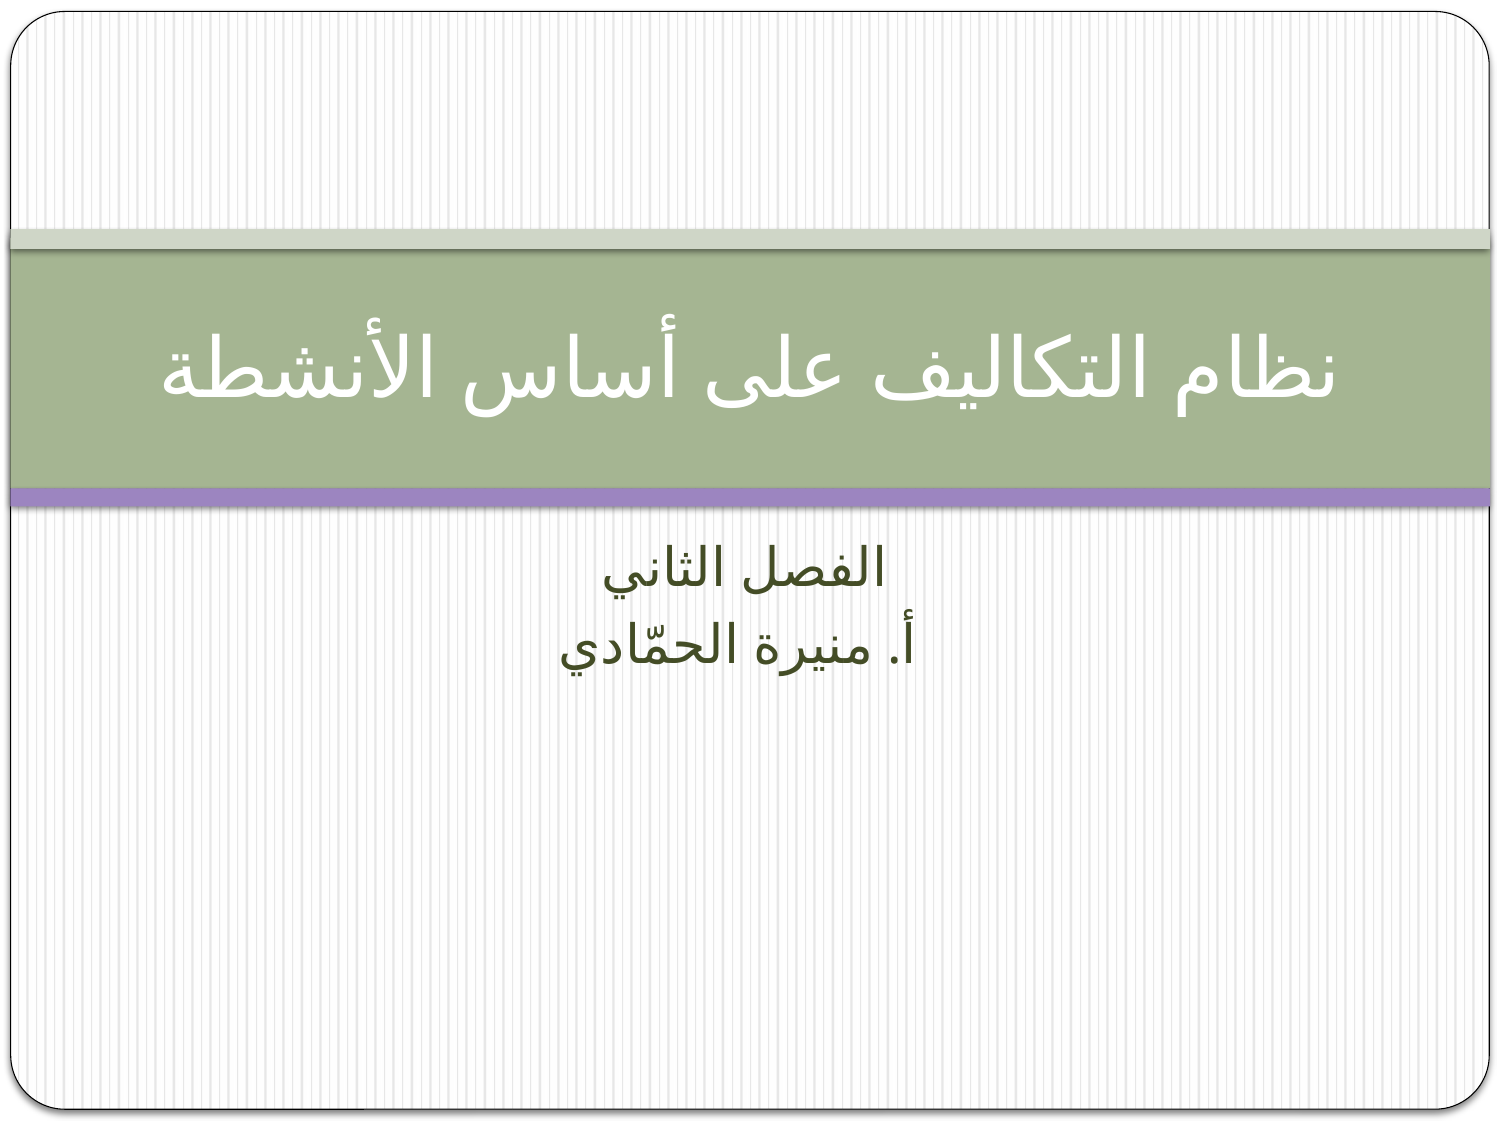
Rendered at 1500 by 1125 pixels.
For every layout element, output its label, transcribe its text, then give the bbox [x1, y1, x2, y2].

title نظام التكاليف على أساس الأنشطة [75, 247, 1425, 489]
subtitle الفصل الثاني أ. منيرة الحمّادي [212, 525, 1263, 788]
